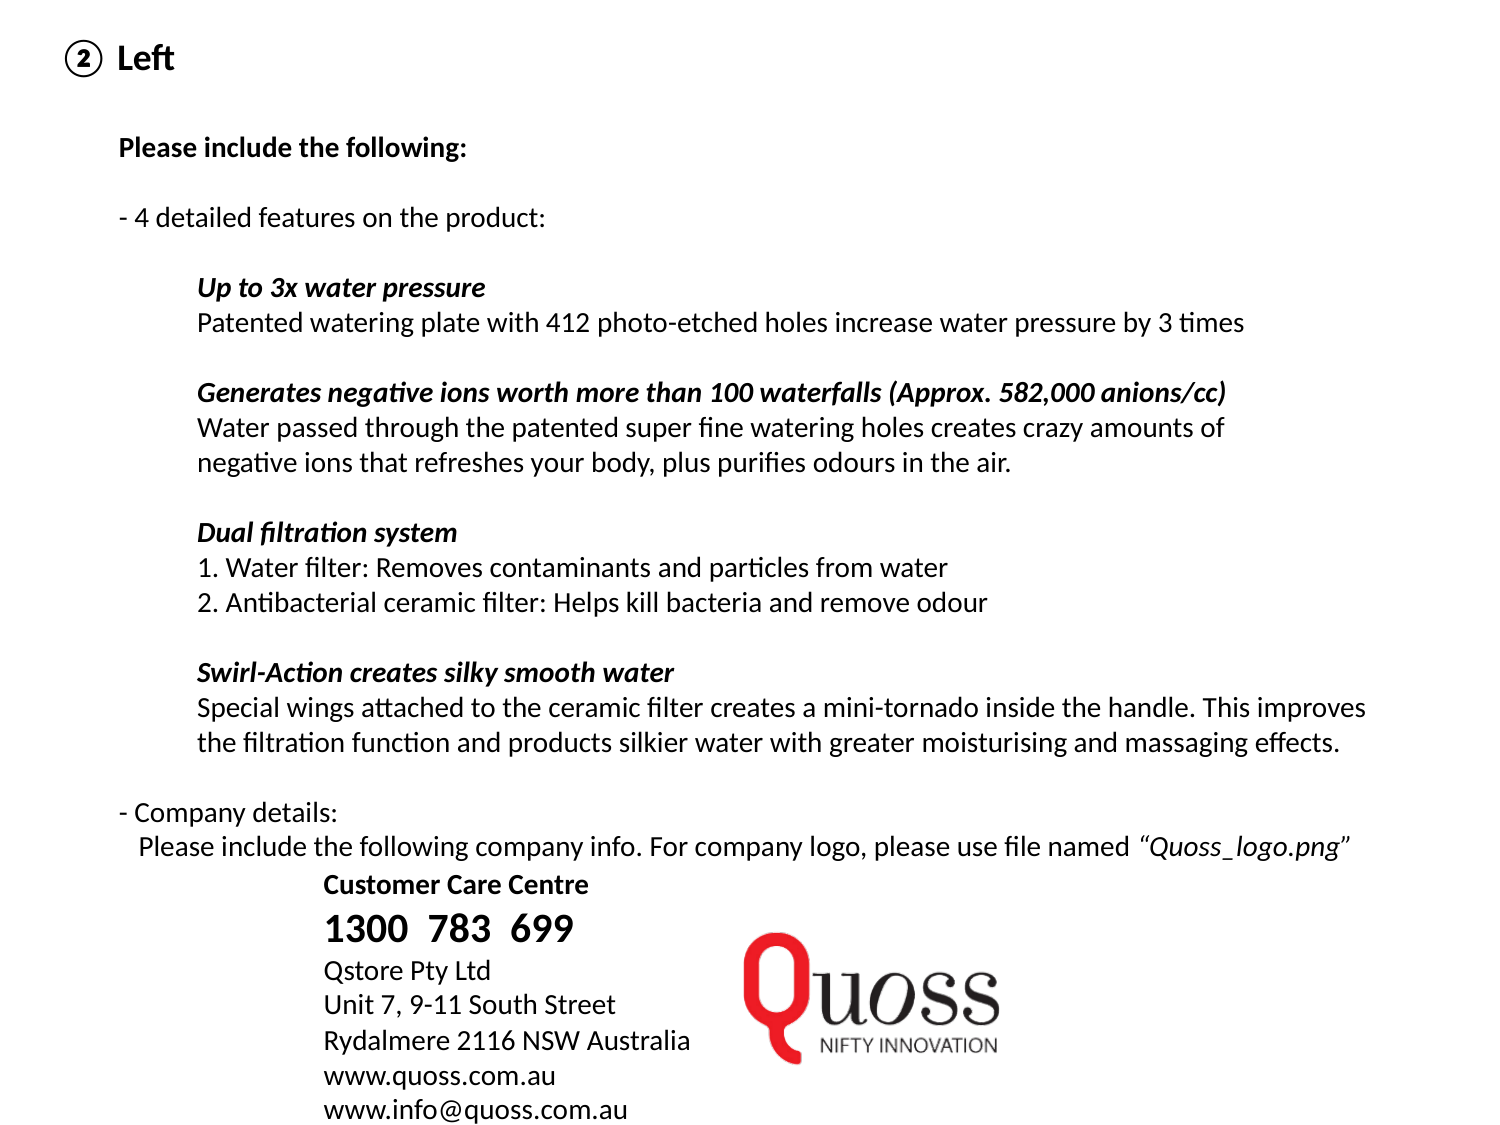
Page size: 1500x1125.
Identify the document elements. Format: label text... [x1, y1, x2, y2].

text_box Please include the following: - 4 detailed features on the product: Up to 3x water pressure Patented watering plate with 412 photo-etched holes increase water pressure by 3 times Generates negative ions worth more than 100 waterfalls (Approx. 582,000 anions/cc) Water passed through the patented super fine watering holes creates crazy amounts of negative ions that refreshes your body, plus purifies odours in the air. Dual filtration system 1. Water filter: Removes contaminants and particles from water 2. Antibacterial ceramic filter: Helps kill bacteria and remove odour Swirl-Action creates silky smooth water Special wings attached to the ceramic filter creates a mini-tornado inside the handle. This improves the filtration function and products silkier water with greater moisturising and massaging effects. - Company details: Please include the following company info. For company logo, please use file named “Quoss_logo.png” [104, 86, 1409, 871]
picture [741, 908, 1003, 1086]
text_box Customer Care Centre 1300 783 699 Qstore Pty Ltd Unit 7, 9-11 South Street Rydalmere 2116 NSW Australia www.quoss.com.au www.info@quoss.com.au [308, 858, 814, 1125]
text_box ② Left [44, 25, 562, 86]
